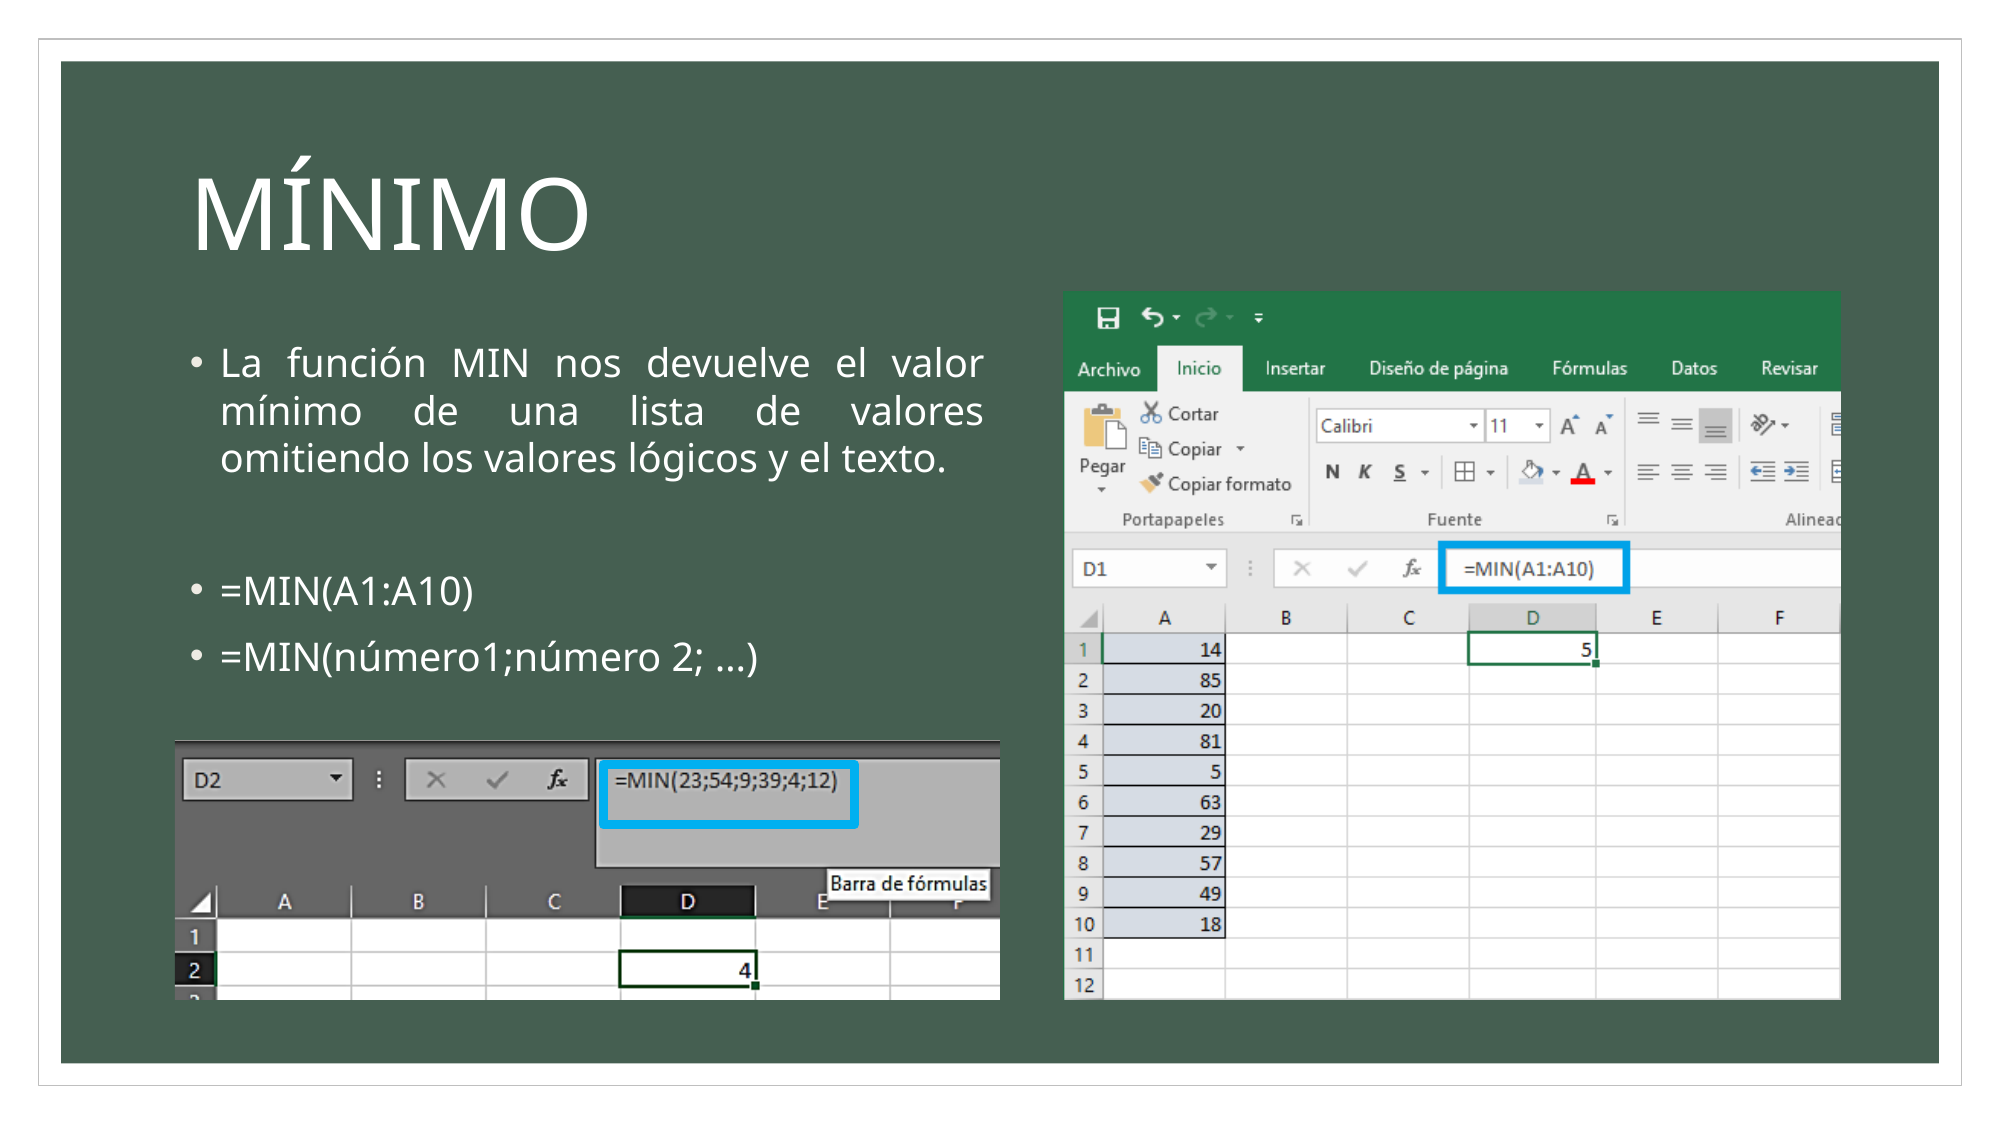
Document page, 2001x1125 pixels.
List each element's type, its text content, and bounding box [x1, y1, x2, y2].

picture [174, 740, 1000, 1000]
list La función MIN nos devuelve el valor mínimo de una lista de valores omitiendo los valores lógicos y el texto. =MIN(A1:A10) =MIN(número1;número 2; …) [174, 330, 1000, 738]
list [1063, 291, 1841, 1000]
title MÍNIMO [174, 105, 1825, 331]
